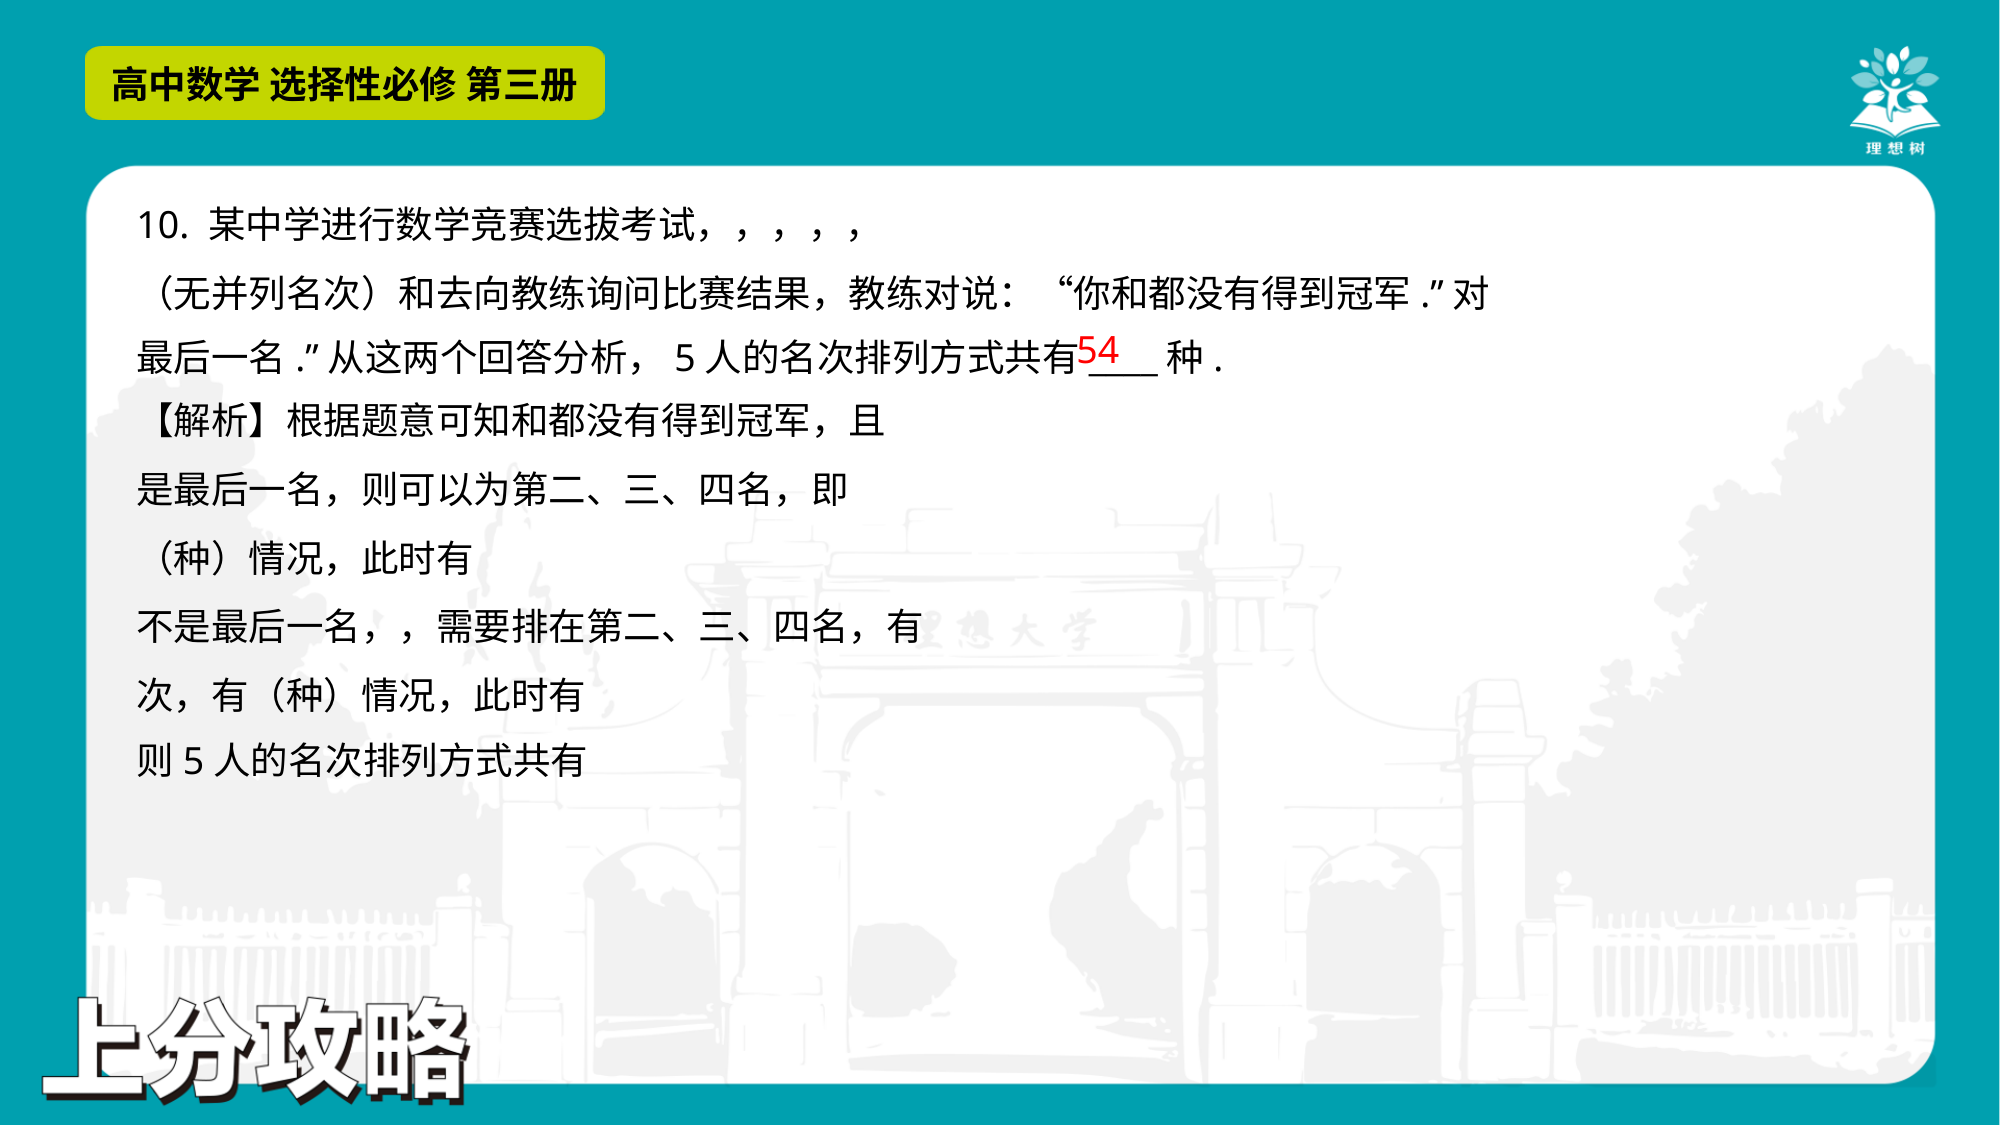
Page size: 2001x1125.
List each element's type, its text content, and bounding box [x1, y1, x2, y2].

picture [0, 0, 2000, 1125]
text_box 54 [1062, 306, 1134, 365]
